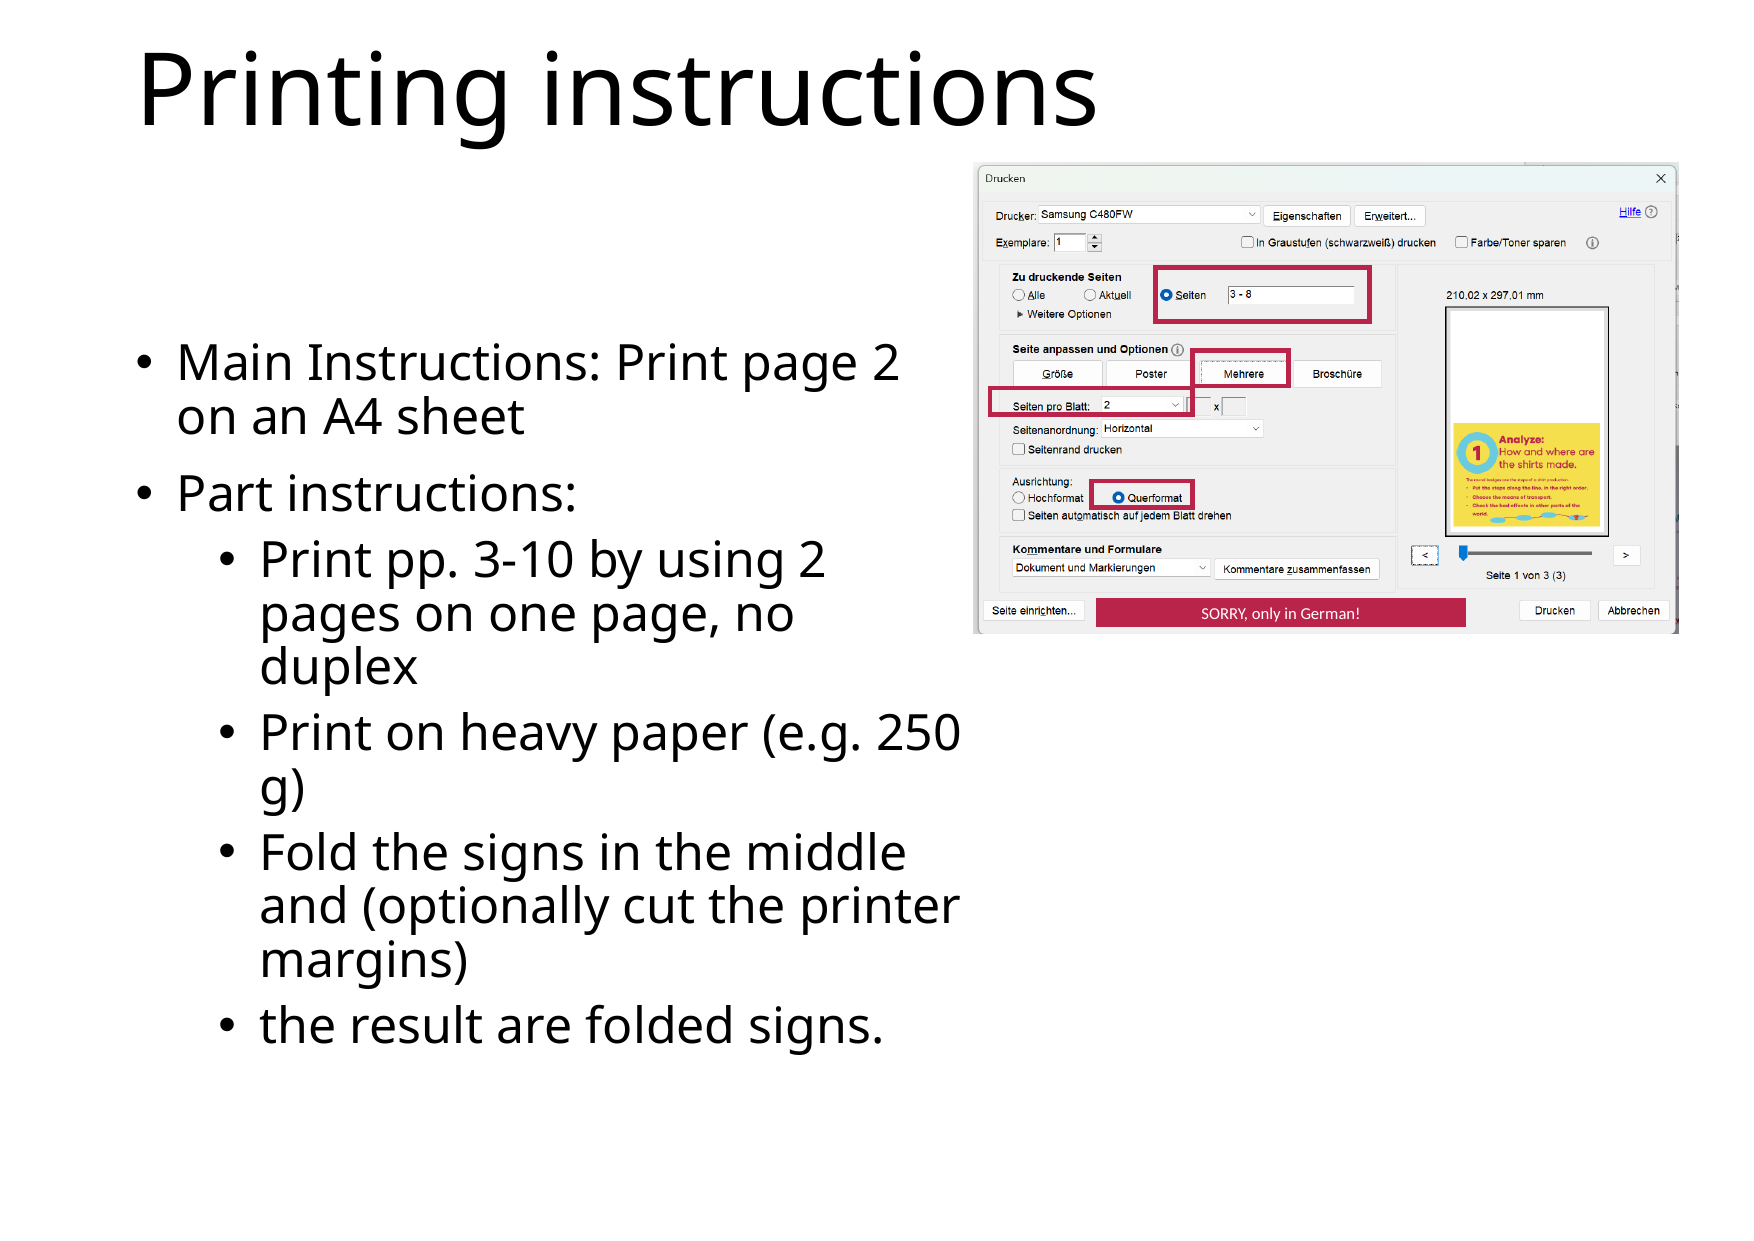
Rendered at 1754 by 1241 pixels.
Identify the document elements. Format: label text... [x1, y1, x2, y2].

picture [973, 162, 1679, 634]
title Printing instructions [120, 0, 1634, 213]
list Main Instructions: Print page 2 on an A4 sheet Part instructions: Print pp. 3-10 by using 2 pages on one page, no duplex Print on heavy paper (e.g. 250 g) Fold the signs in the middle and (optionally cut the printer margins) the result are folded signs. [120, 330, 979, 1117]
